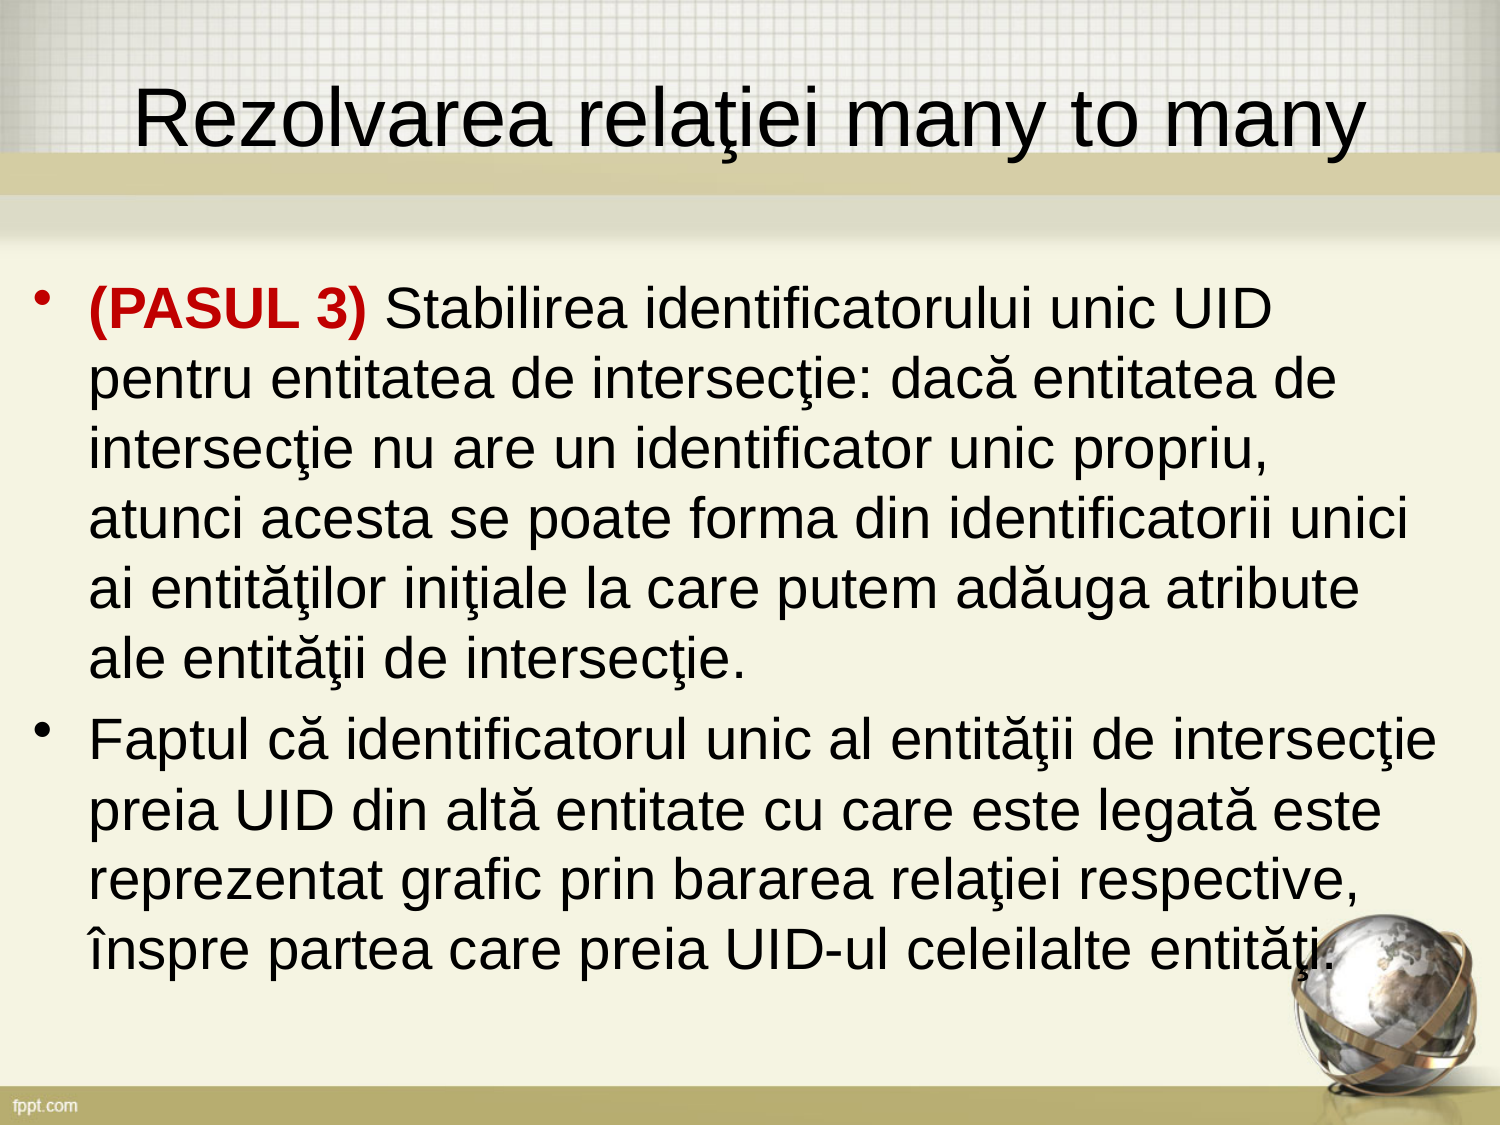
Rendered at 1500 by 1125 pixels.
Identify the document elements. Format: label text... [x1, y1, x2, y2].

title Rezolvarea relaţiei many to many [75, 19, 1425, 207]
picture [0, 0, 1500, 1125]
list (PASUL 3) Stabilirea identificatorului unic UID pentru entitatea de intersecţie: dacă entitatea de intersecţie nu are un identificator unic propriu, atunci acesta se poate forma din identificatorii unici ai entităţilor iniţiale la care putem adăuga atribute ale entităţii de intersecţie. Faptul că identificatorul unic al entităţii de intersecţie preia UID din altă entitate cu care este legată este reprezentat grafic prin bararea relaţiei respective, înspre partea care preia UID-ul celeilalte entităţi. [17, 262, 1459, 1005]
